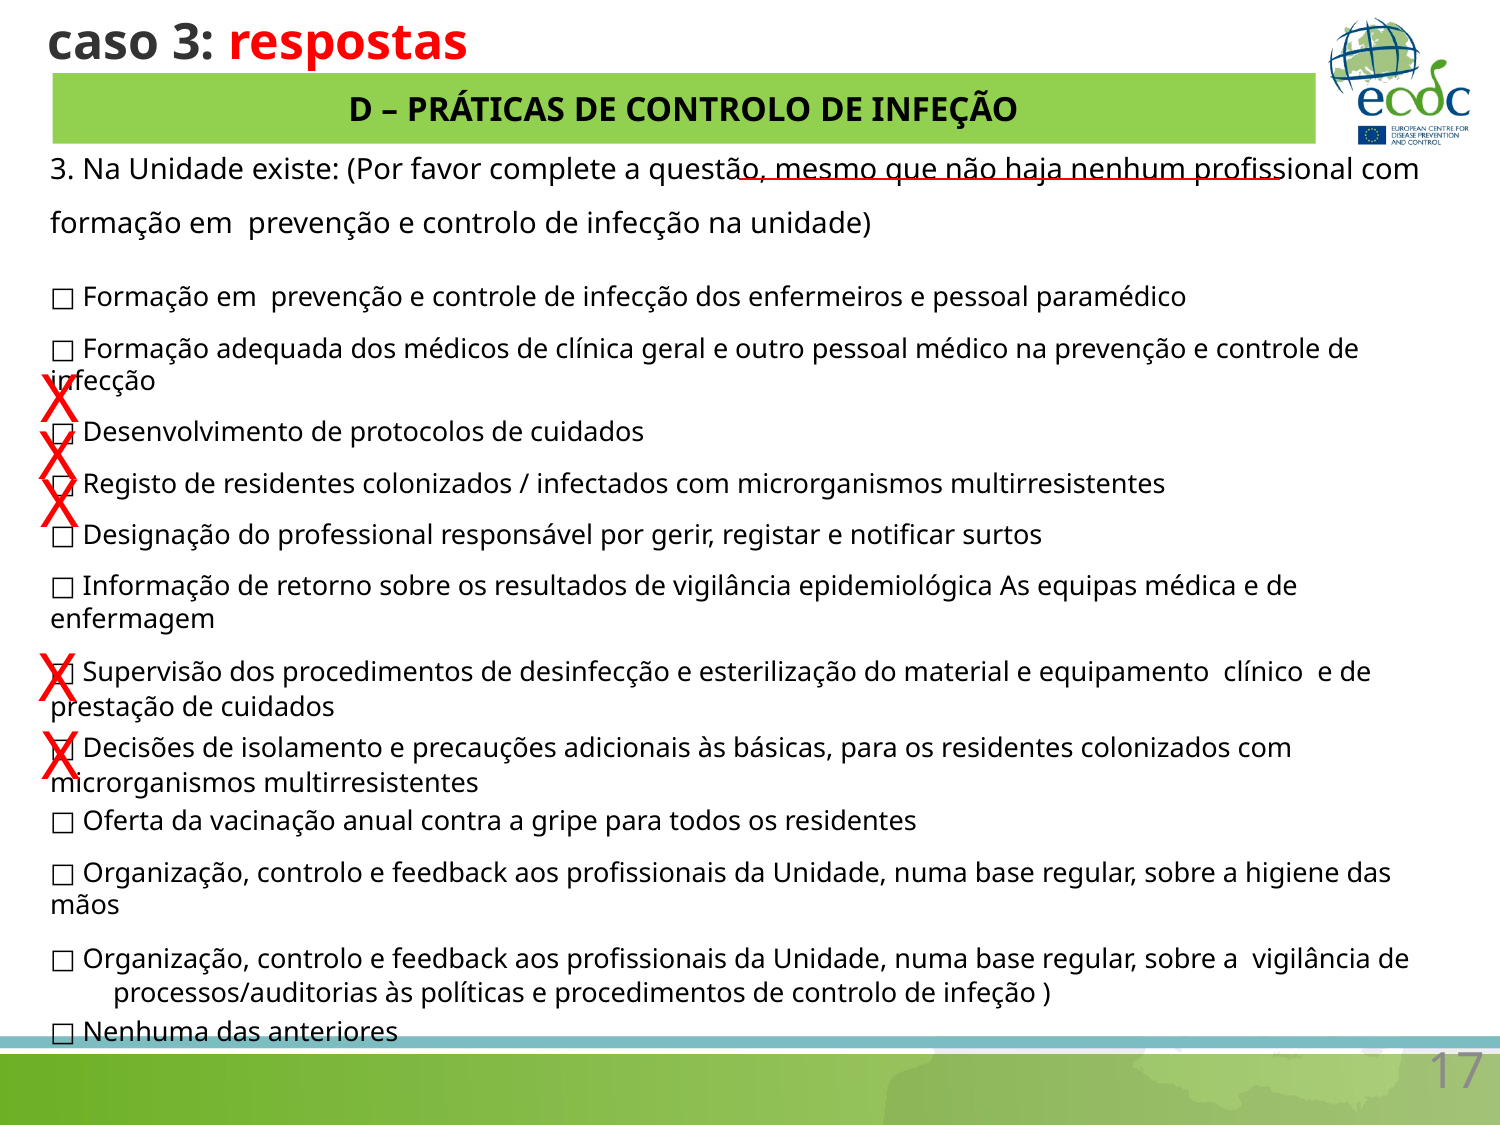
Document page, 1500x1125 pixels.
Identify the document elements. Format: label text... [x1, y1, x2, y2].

text_box X [25, 357, 104, 445]
text_box [52, 73, 1316, 144]
title caso 3: respostas [47, 16, 1398, 110]
picture [0, 1036, 1500, 1125]
text_box X [25, 462, 104, 550]
list [0, 257, 1399, 957]
slide_number 17 [1149, 1042, 1500, 1103]
text_box 3. Na Unidade existe: (Por favor complete a questão, mesmo que não haja nenhum profissional com formação em prevenção e controlo de infecção na unidade) □ Formação em prevenção e controle de infecção dos enfermeiros e pessoal paramédico □ Formação adequada dos médicos de clínica geral e outro pessoal médico na prevenção e controle de infecção □ Desenvolvimento de protocolos de cuidados □ Registo de residentes colonizados / infectados com microrganismos multirresistentes □ Designação do professional responsável por gerir, registar e notificar surtos □ Informação de retorno sobre os resultados de vigilância epidemiológica As equipas médica e de enfermagem □ Supervisão dos procedimentos de desinfecção e esterilização do material e equipamento clínico e de prestação de cuidados □ Decisões de isolamento e precauções adicionais às básicas, para os residentes colonizados com microrganismos multirresistentes □ Oferta da vacinação anual contra a gripe para todos os residentes □ Organização, controlo e feedback aos profissionais da Unidade, numa base regular, sobre a higiene das mãos □ Organização, controlo e feedback aos profissionais da Unidade, numa base regular, sobre a vigilância de processos/auditorias às políticas e procedimentos de controlo de infeção ) □ Nenhuma das anteriores [50, 131, 1431, 234]
text_box X [27, 714, 106, 802]
text_box X [23, 636, 102, 724]
text_box D – PRÁTICAS DE CONTROLO DE INFEÇÃO [333, 84, 1097, 136]
text_box X [23, 414, 102, 502]
picture [1328, 17, 1473, 148]
